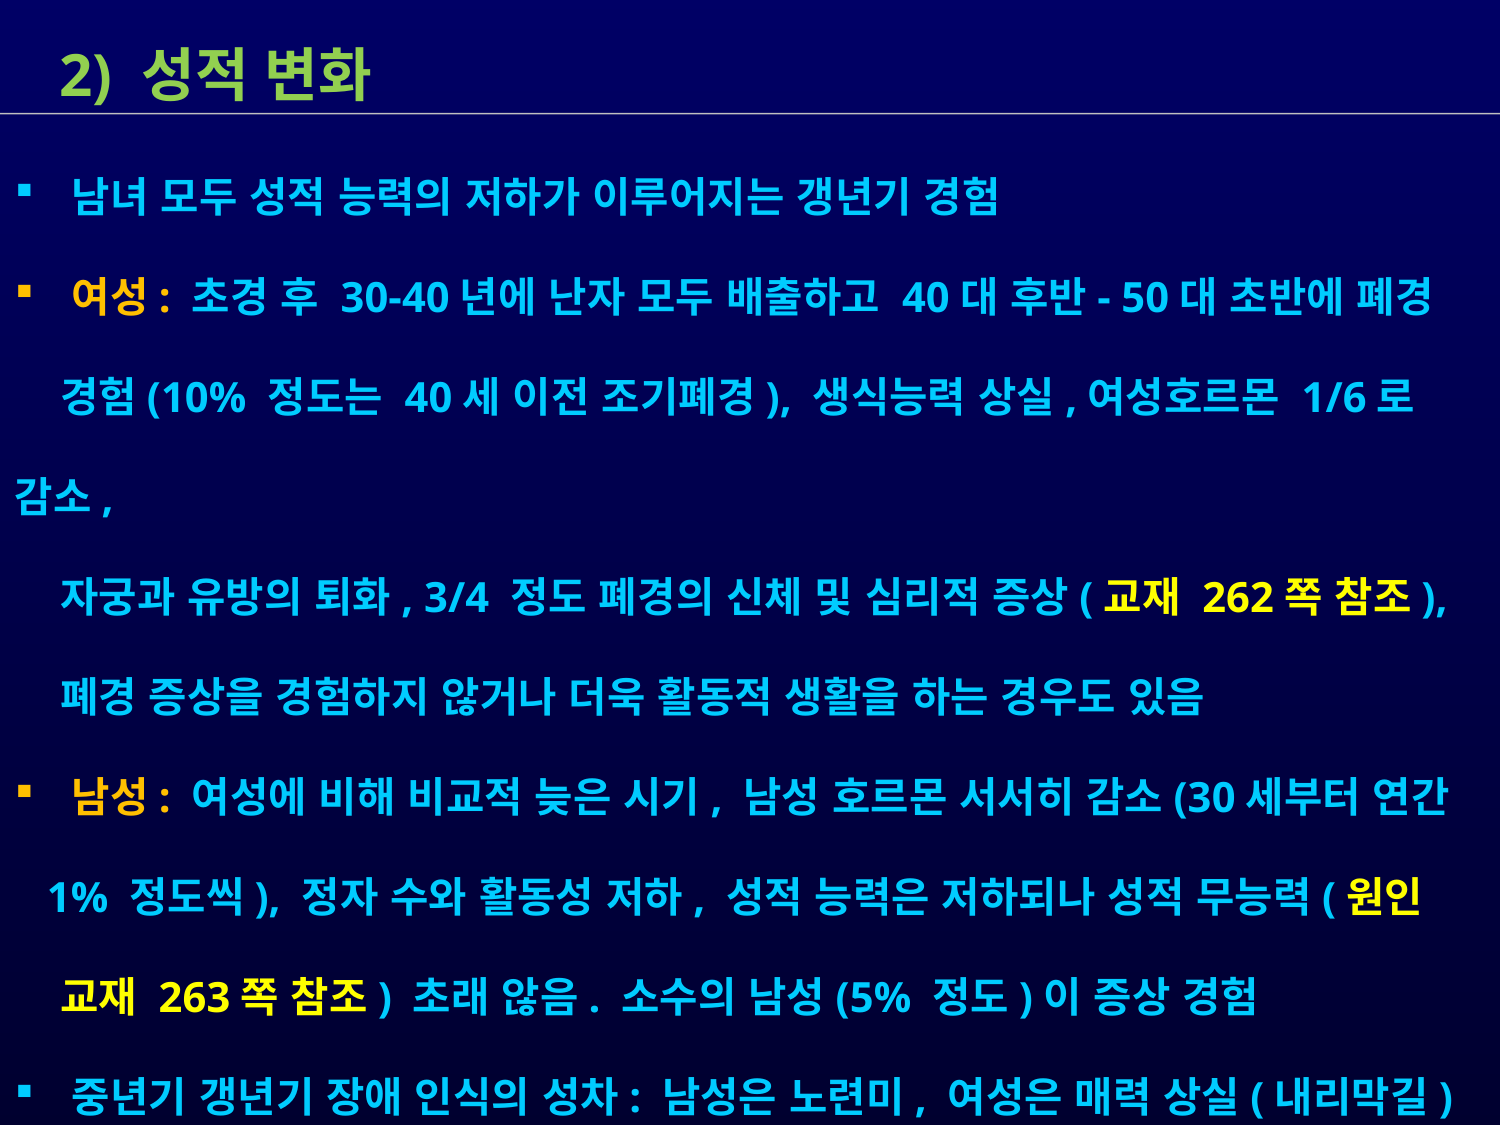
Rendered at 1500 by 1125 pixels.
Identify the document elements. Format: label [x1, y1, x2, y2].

text_box [0, 30, 1500, 1125]
